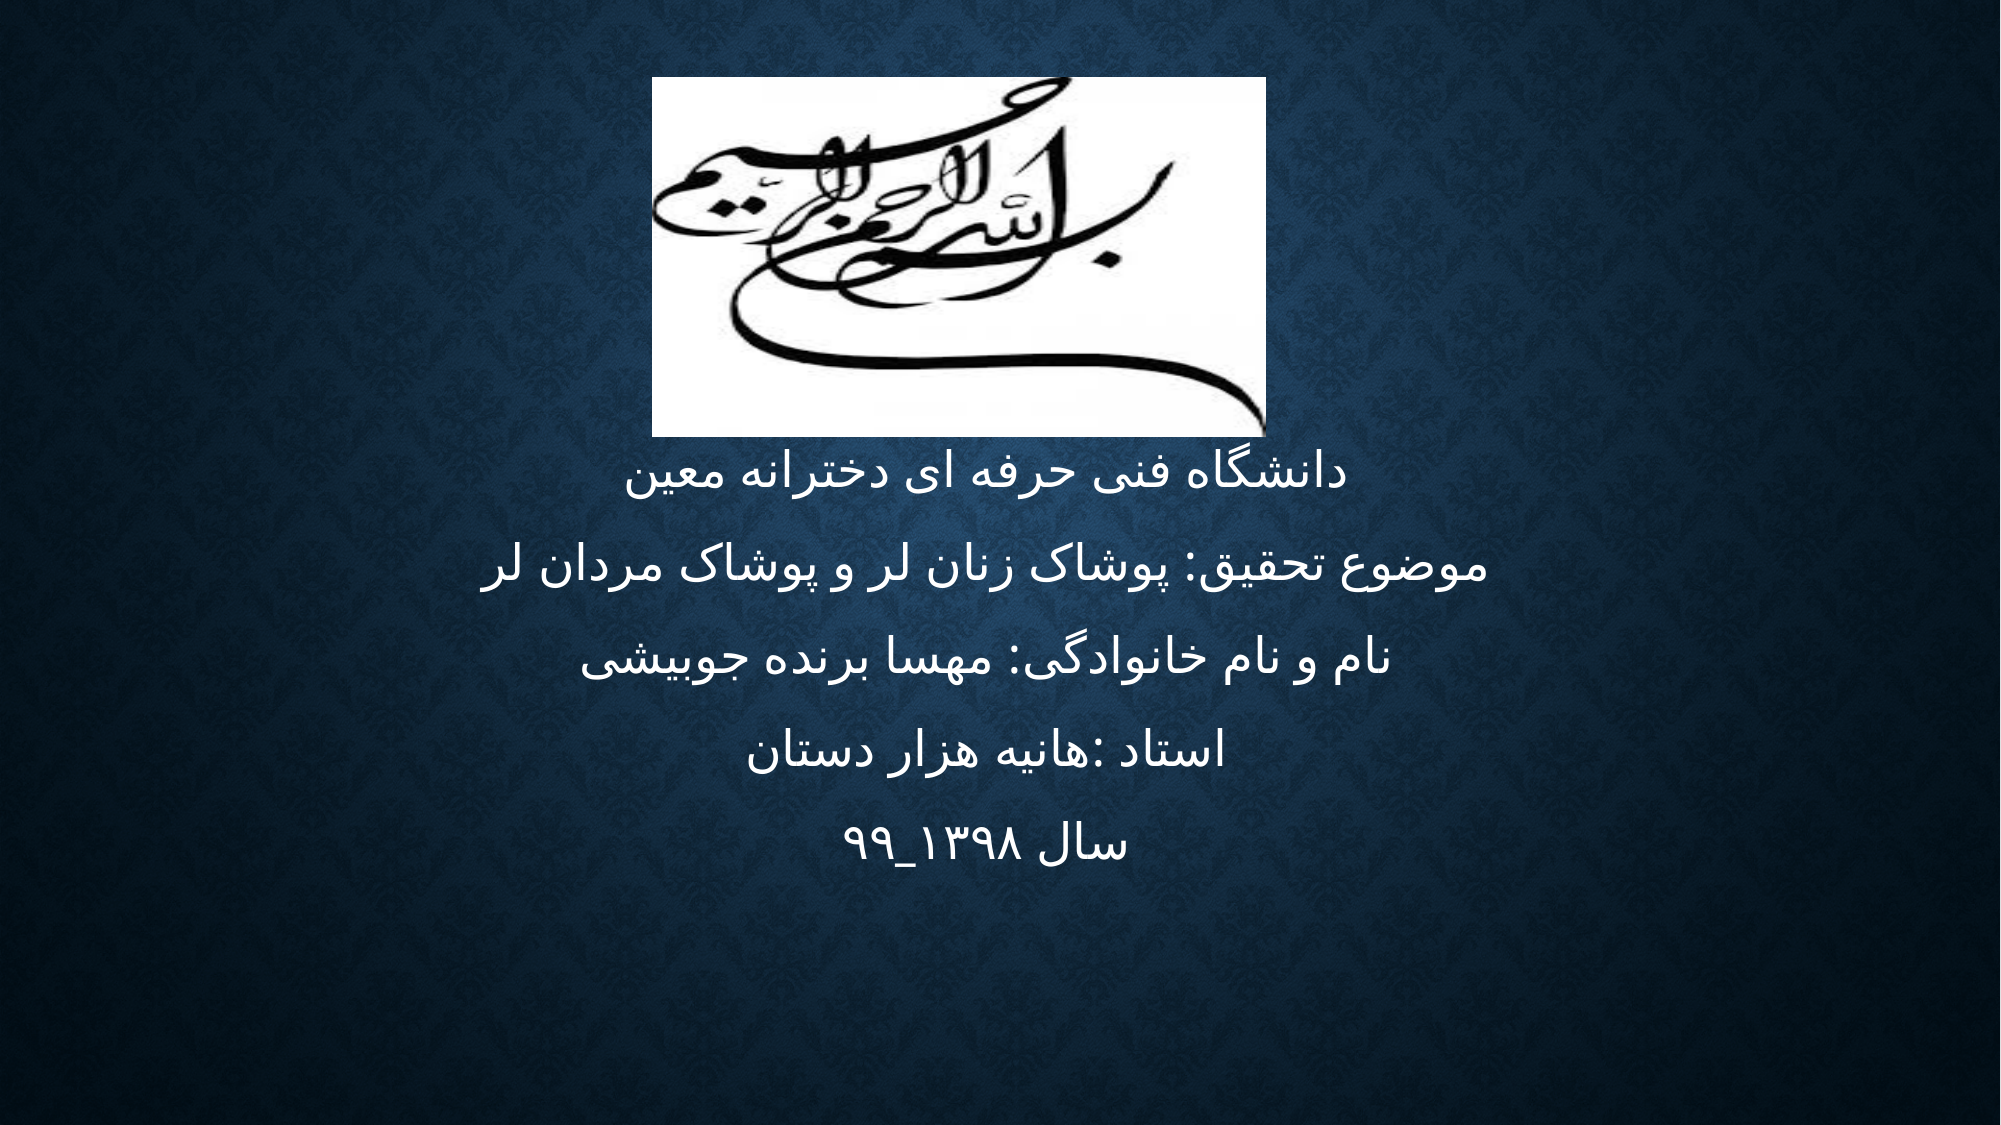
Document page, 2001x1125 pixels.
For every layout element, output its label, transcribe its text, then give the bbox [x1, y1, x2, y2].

subtitle دانشگاه فنی حرفه ای دخترانه معین موضوع تحقیق: پوشاک زنان لر و پوشاک مردان لر نام و نام خانوادگی: مهسا برنده جوبیشی استاد :هانیه هزار دستان سال ۱۳۹۸_۹۹ [150, 59, 1823, 1032]
picture [651, 76, 1267, 438]
